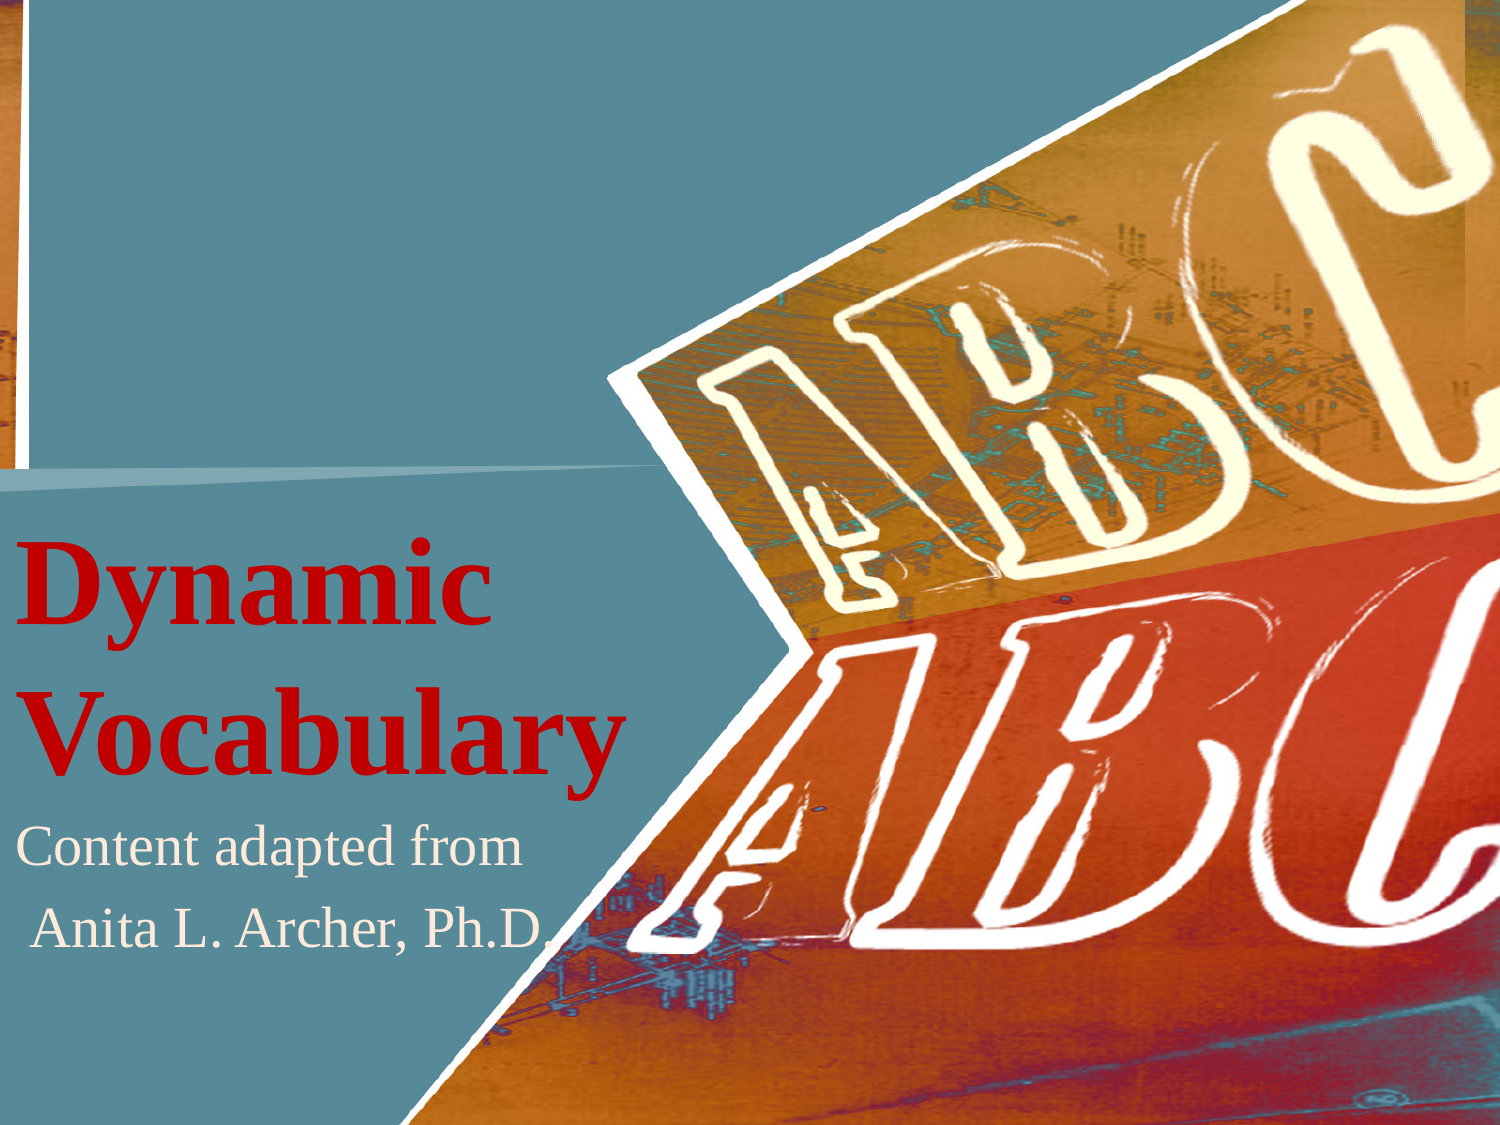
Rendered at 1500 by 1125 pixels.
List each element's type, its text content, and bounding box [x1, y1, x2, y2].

title Dynamic Vocabulary [0, 562, 738, 738]
subtitle Content adapted from Anita L. Archer, Ph.D. [0, 799, 863, 913]
picture [0, 0, 1500, 1125]
